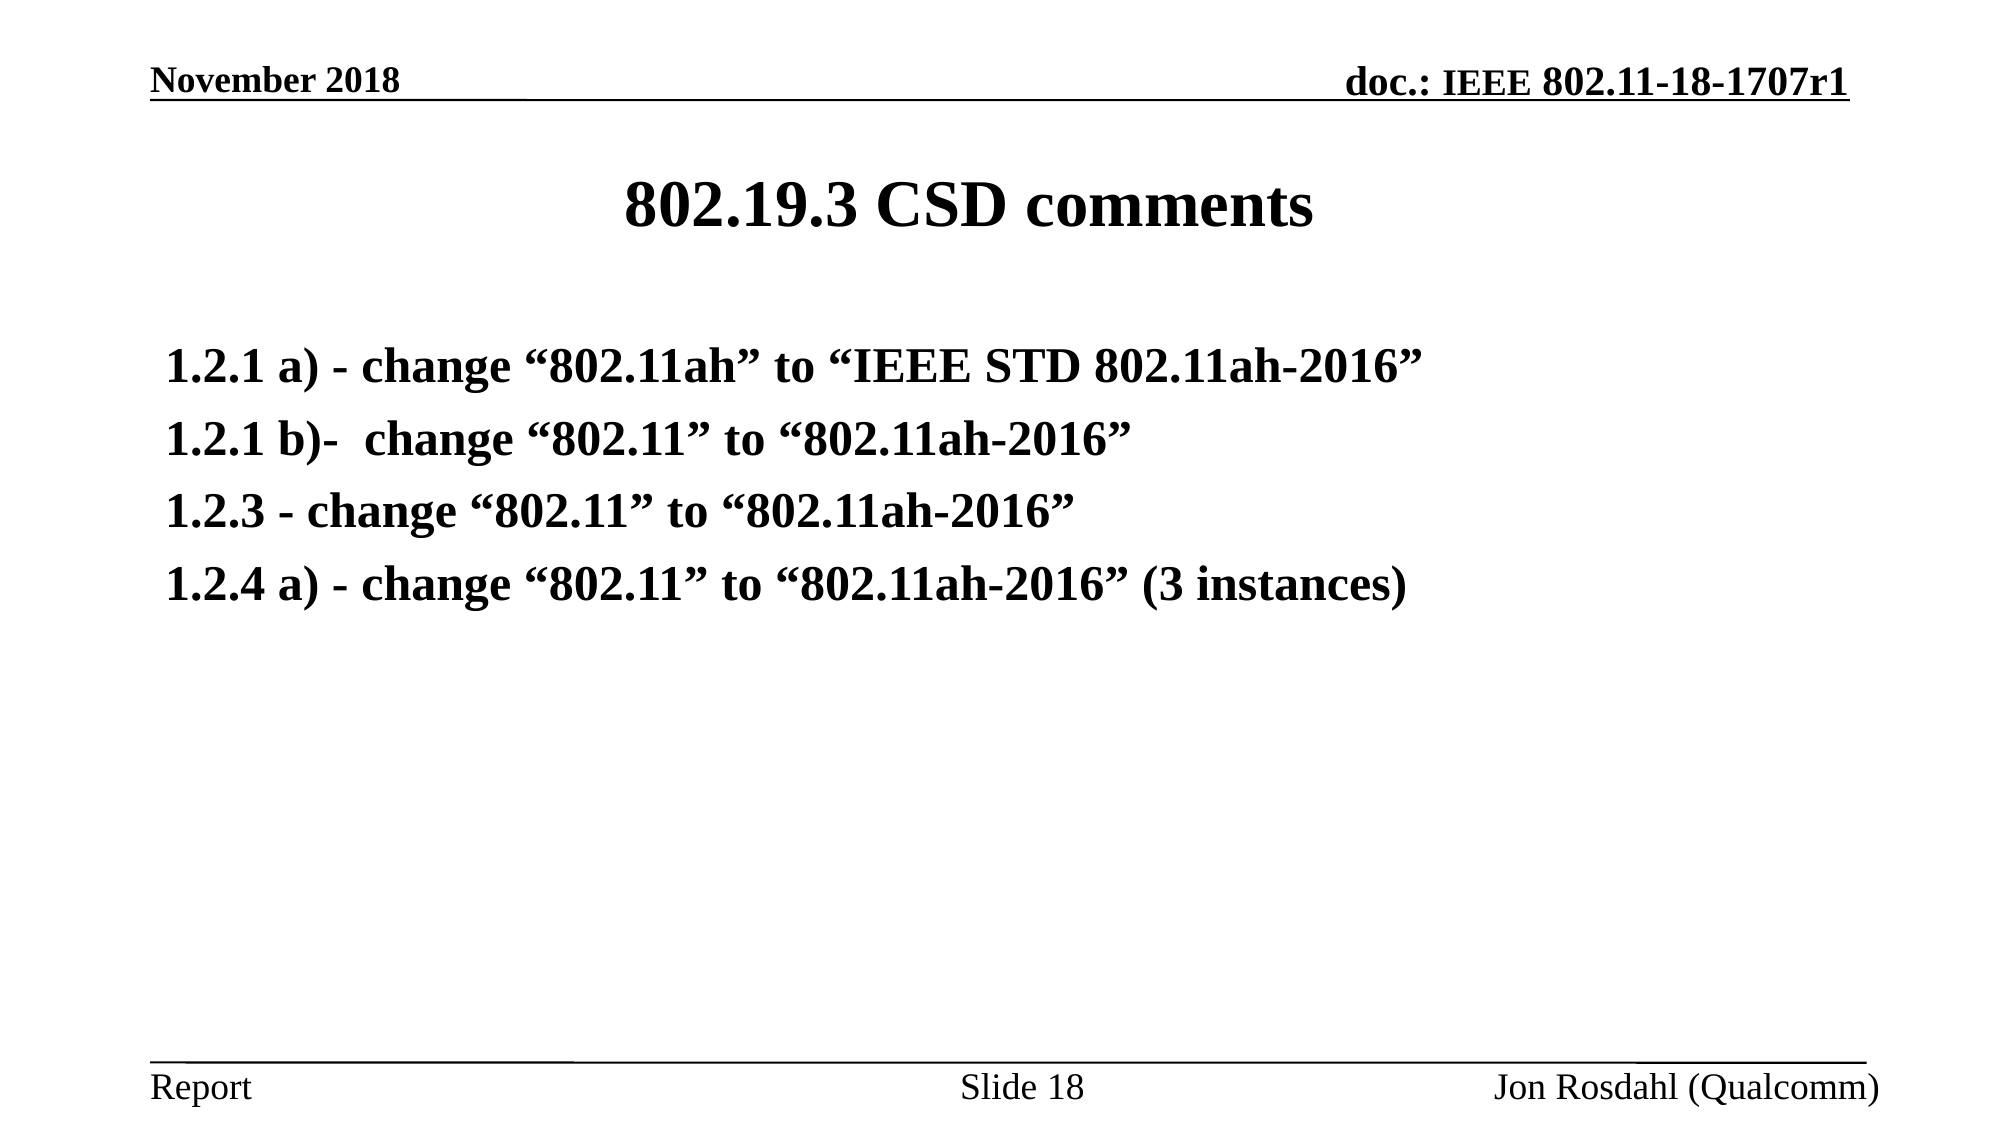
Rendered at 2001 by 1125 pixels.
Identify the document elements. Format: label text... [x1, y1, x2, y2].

title 802.19.3 CSD comments [149, 112, 1850, 288]
list 1.2.1 a) - change “802.11ah” to “IEEE STD 802.11ah-2016” 1.2.1 b)- change “802.11” to “802.11ah-2016” 1.2.3 - change “802.11” to “802.11ah-2016” 1.2.4 a) - change “802.11” to “802.11ah-2016” (3 instances) [149, 324, 1850, 1000]
footer Jon Rosdahl (Qualcomm) [1436, 1061, 1881, 1108]
slide_number Slide 18 [950, 1061, 1095, 1125]
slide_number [149, 49, 431, 100]
